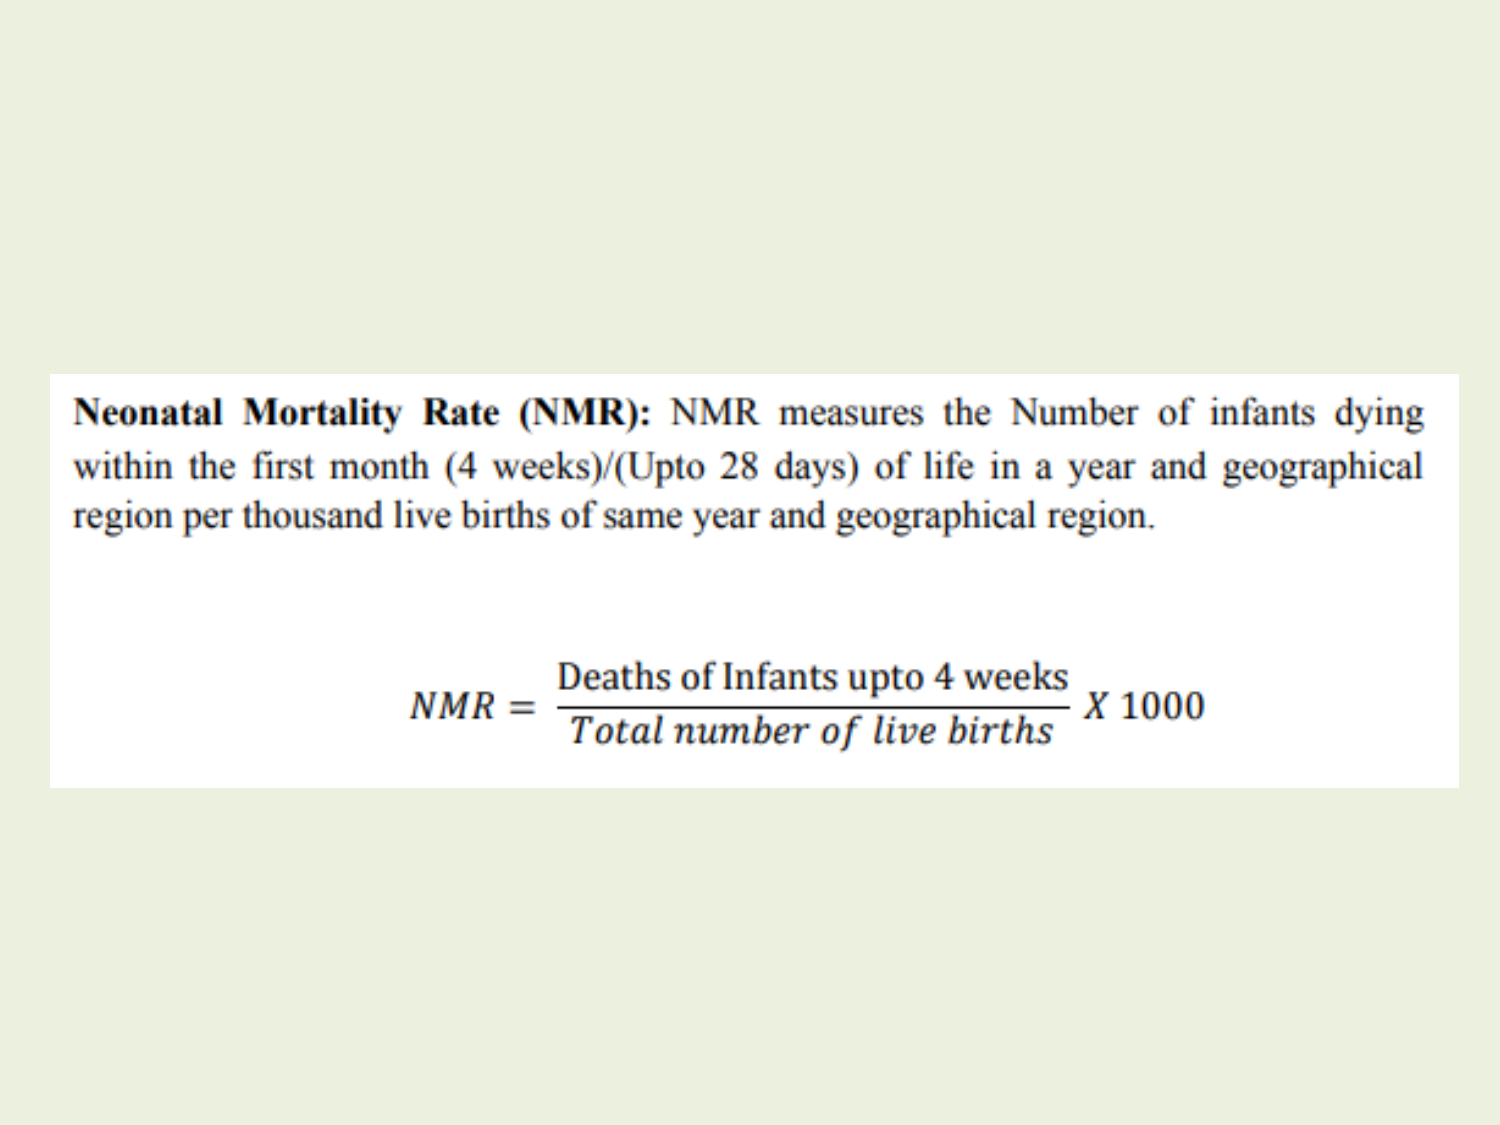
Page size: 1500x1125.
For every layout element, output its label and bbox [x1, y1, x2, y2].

list [49, 374, 1459, 788]
